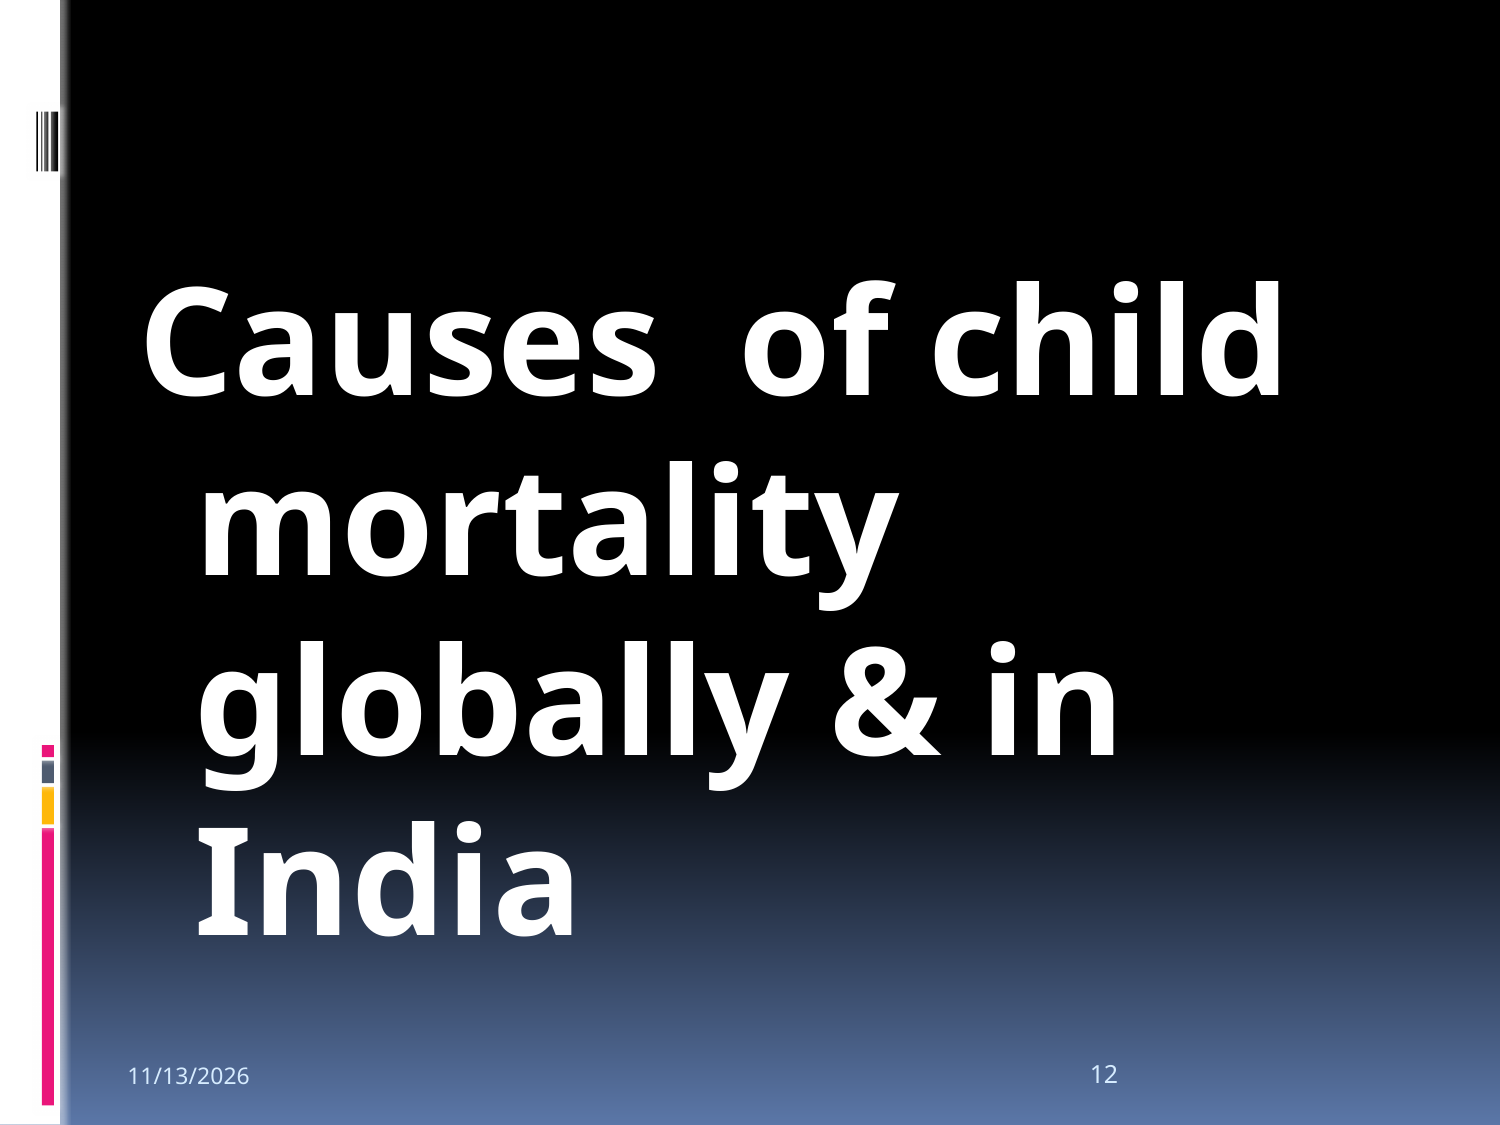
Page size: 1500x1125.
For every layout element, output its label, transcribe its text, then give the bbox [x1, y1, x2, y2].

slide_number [112, 1025, 425, 1100]
slide_number 12 [1074, 1025, 1388, 1100]
list Causes of child mortality globally & in India [112, 237, 1388, 1000]
